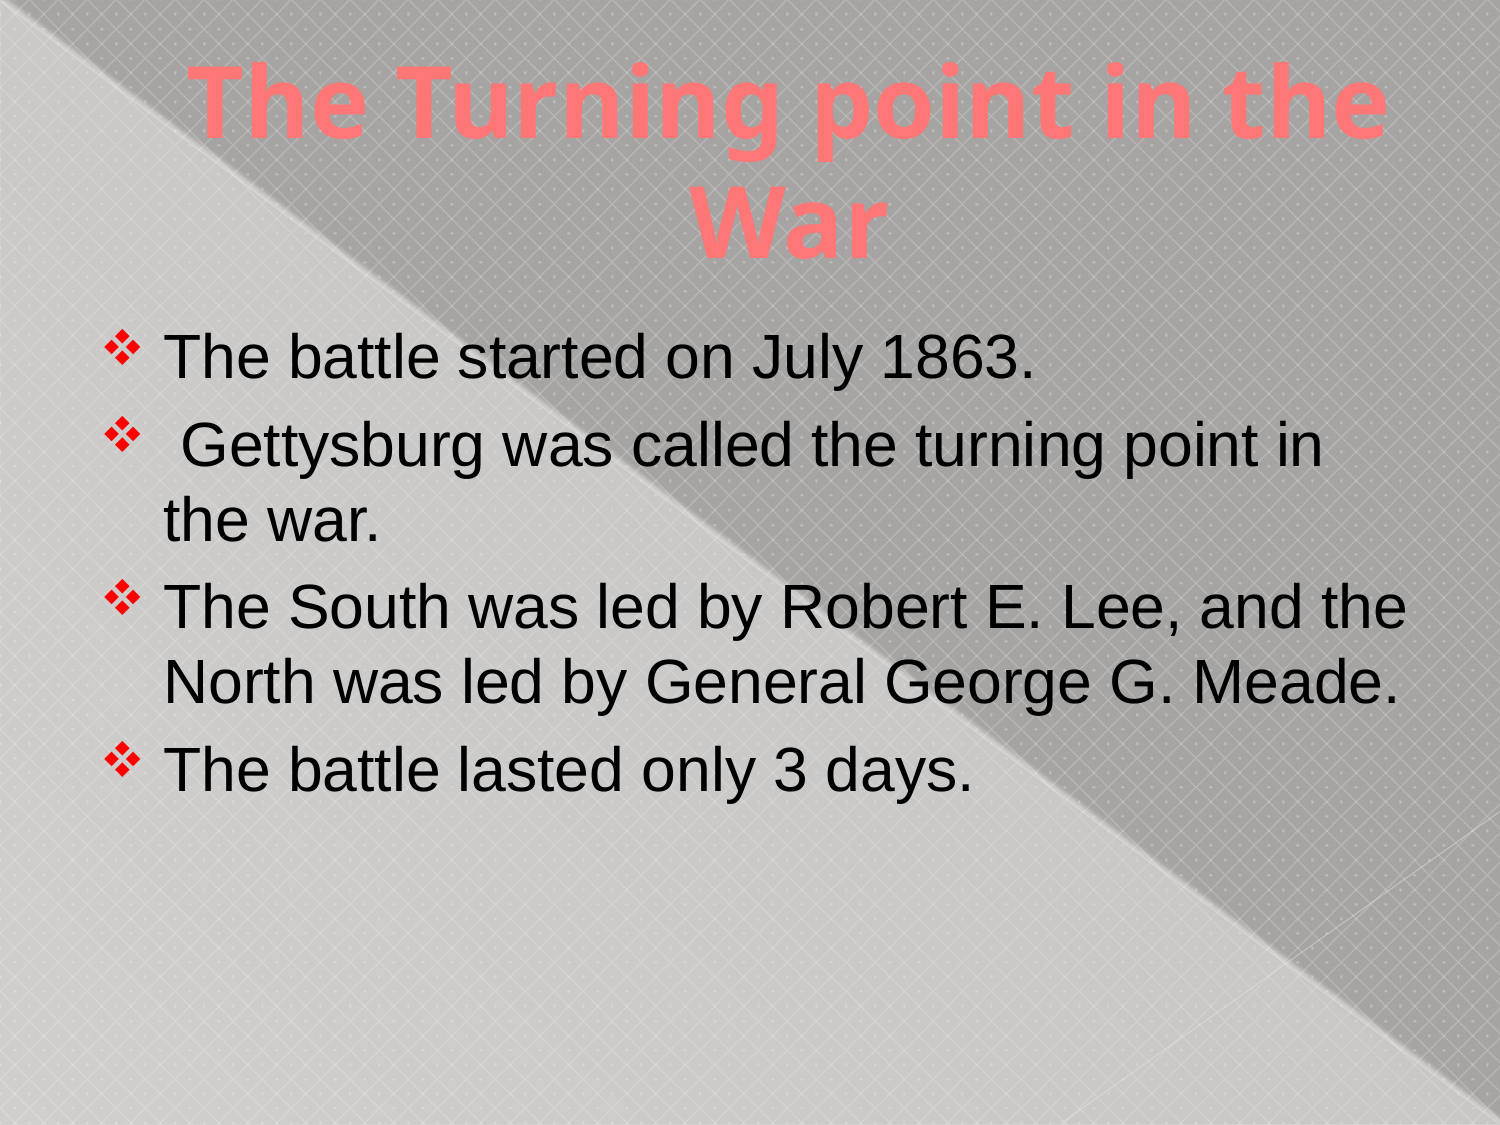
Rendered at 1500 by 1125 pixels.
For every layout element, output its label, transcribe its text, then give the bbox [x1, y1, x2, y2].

list The battle started on July 1863. Gettysburg was called the turning point in the war. The South was led by Robert E. Lee, and the North was led by General George G. Meade. The battle lasted only 3 days. [75, 308, 1425, 1059]
title The Turning point in the War [75, 43, 1425, 274]
